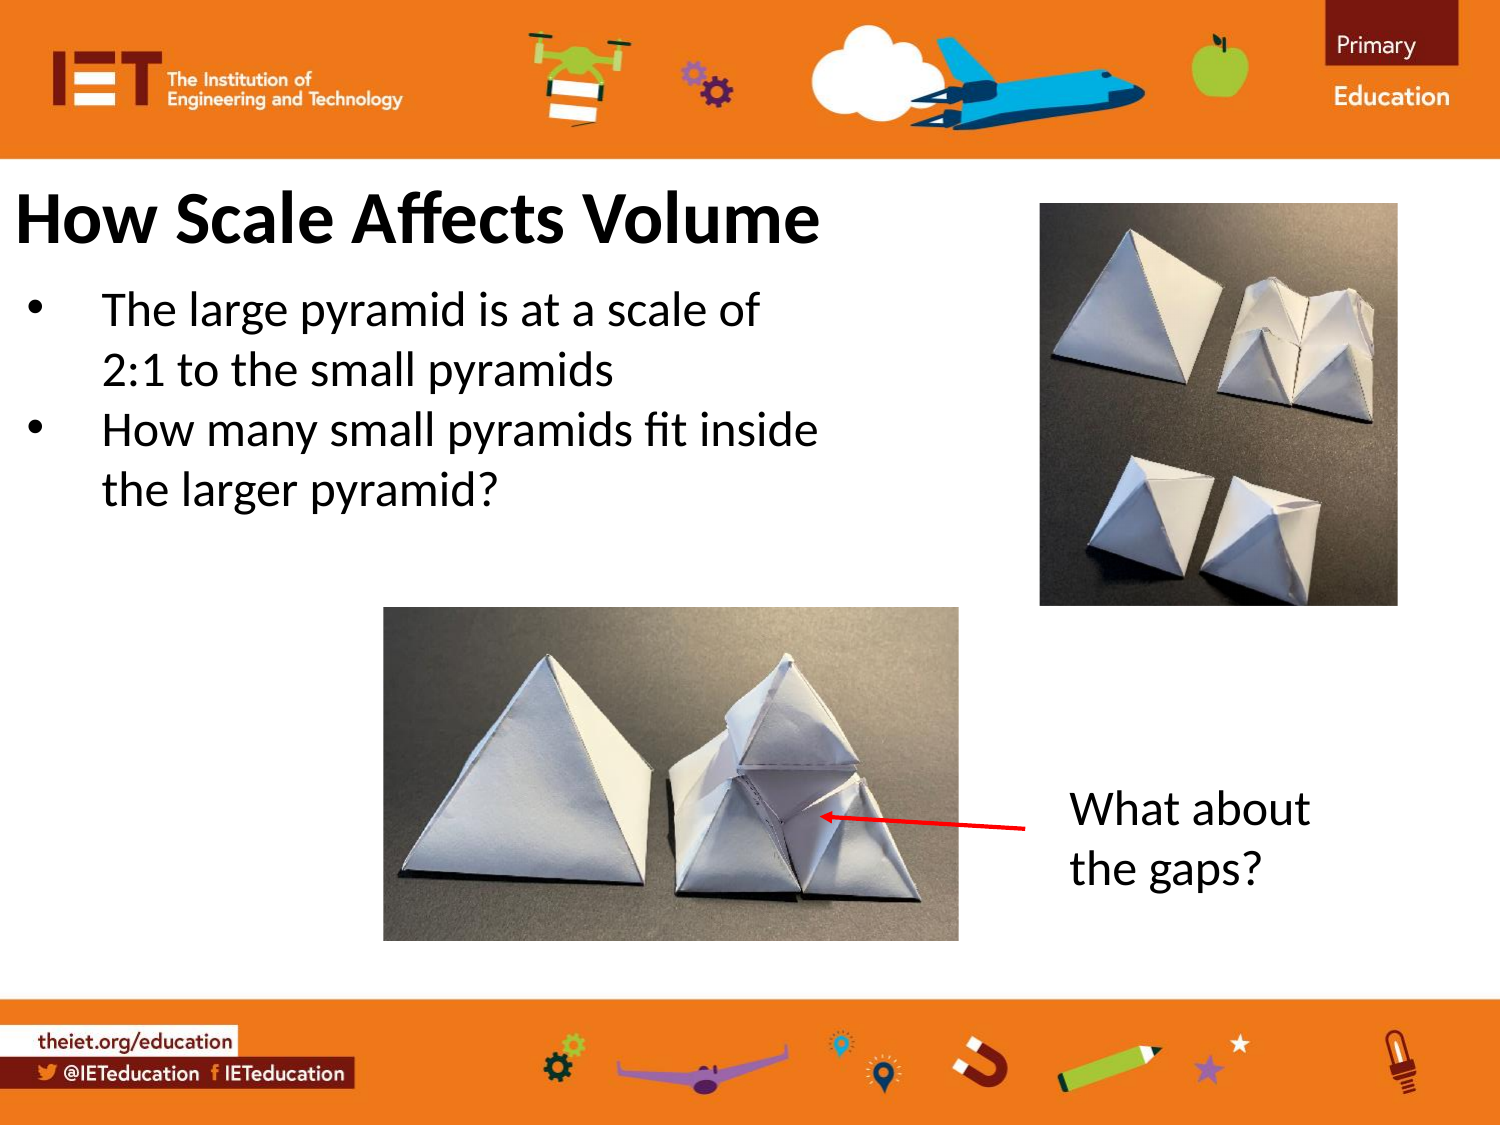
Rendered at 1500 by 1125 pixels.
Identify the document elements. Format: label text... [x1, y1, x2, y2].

text_box What about the gaps? [1054, 767, 1350, 903]
text_box The large pyramid is at a scale of 2:1 to the small pyramids How many small pyramids fit inside the larger pyramid? [11, 268, 847, 524]
text_box How Scale Affects Volume [0, 171, 1374, 284]
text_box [819, 816, 1026, 829]
picture [0, 0, 1500, 1125]
